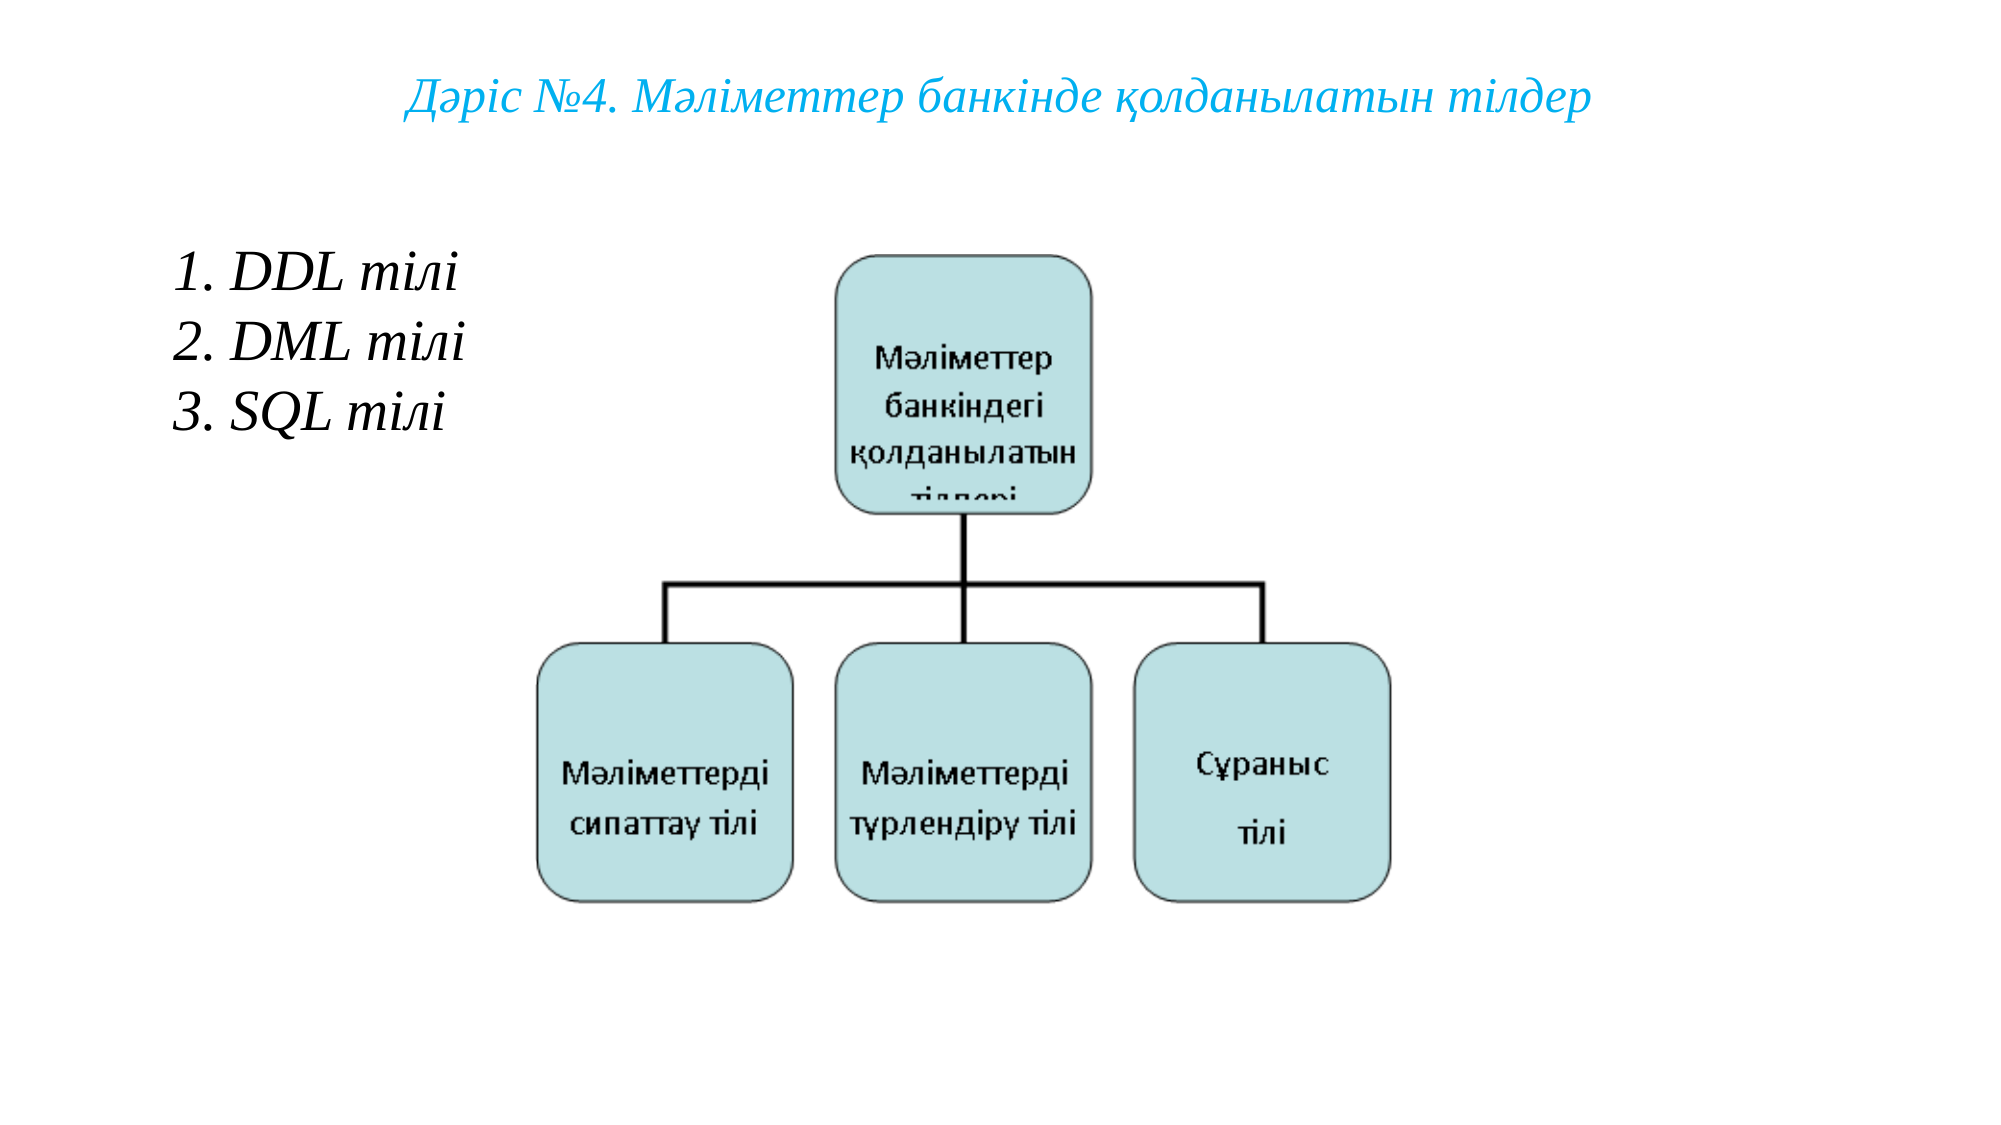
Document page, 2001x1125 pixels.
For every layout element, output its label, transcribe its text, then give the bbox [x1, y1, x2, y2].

picture [535, 254, 1394, 906]
title Дәріс №4. Мәліметтер банкінде қолданылатын тілдер [137, 58, 1863, 194]
text_box DDL тілі DML тілі SQL тілі [158, 224, 1159, 450]
